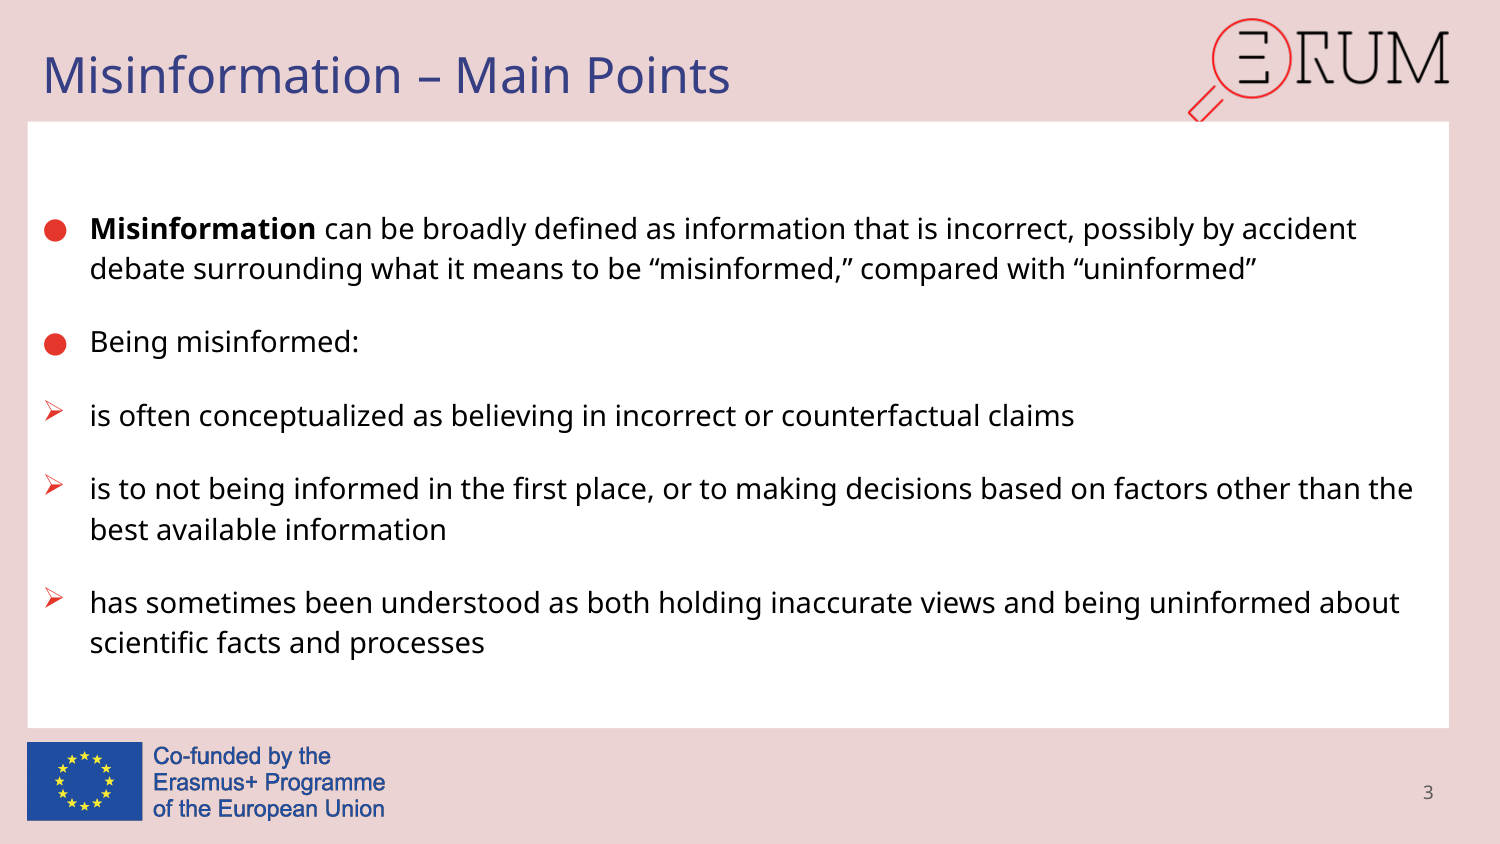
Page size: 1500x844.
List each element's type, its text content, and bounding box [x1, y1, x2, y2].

list Misinformation can be broadly defined as information that is incorrect, possibly by accident debate surrounding what it means to be “misinformed,” compared with “uninformed” Being misinformed: is often conceptualized as believing in incorrect or counterfactual claims is to not being informed in the first place, or to making decisions based on factors other than the best available information has sometimes been understood as both holding inaccurate views and being uninformed about scientific facts and processes [27, 121, 1449, 729]
picture [1136, 0, 1500, 137]
title Misinformation – Main Points [27, 28, 1167, 121]
slide_number 3 [1358, 761, 1449, 826]
picture [27, 742, 385, 821]
